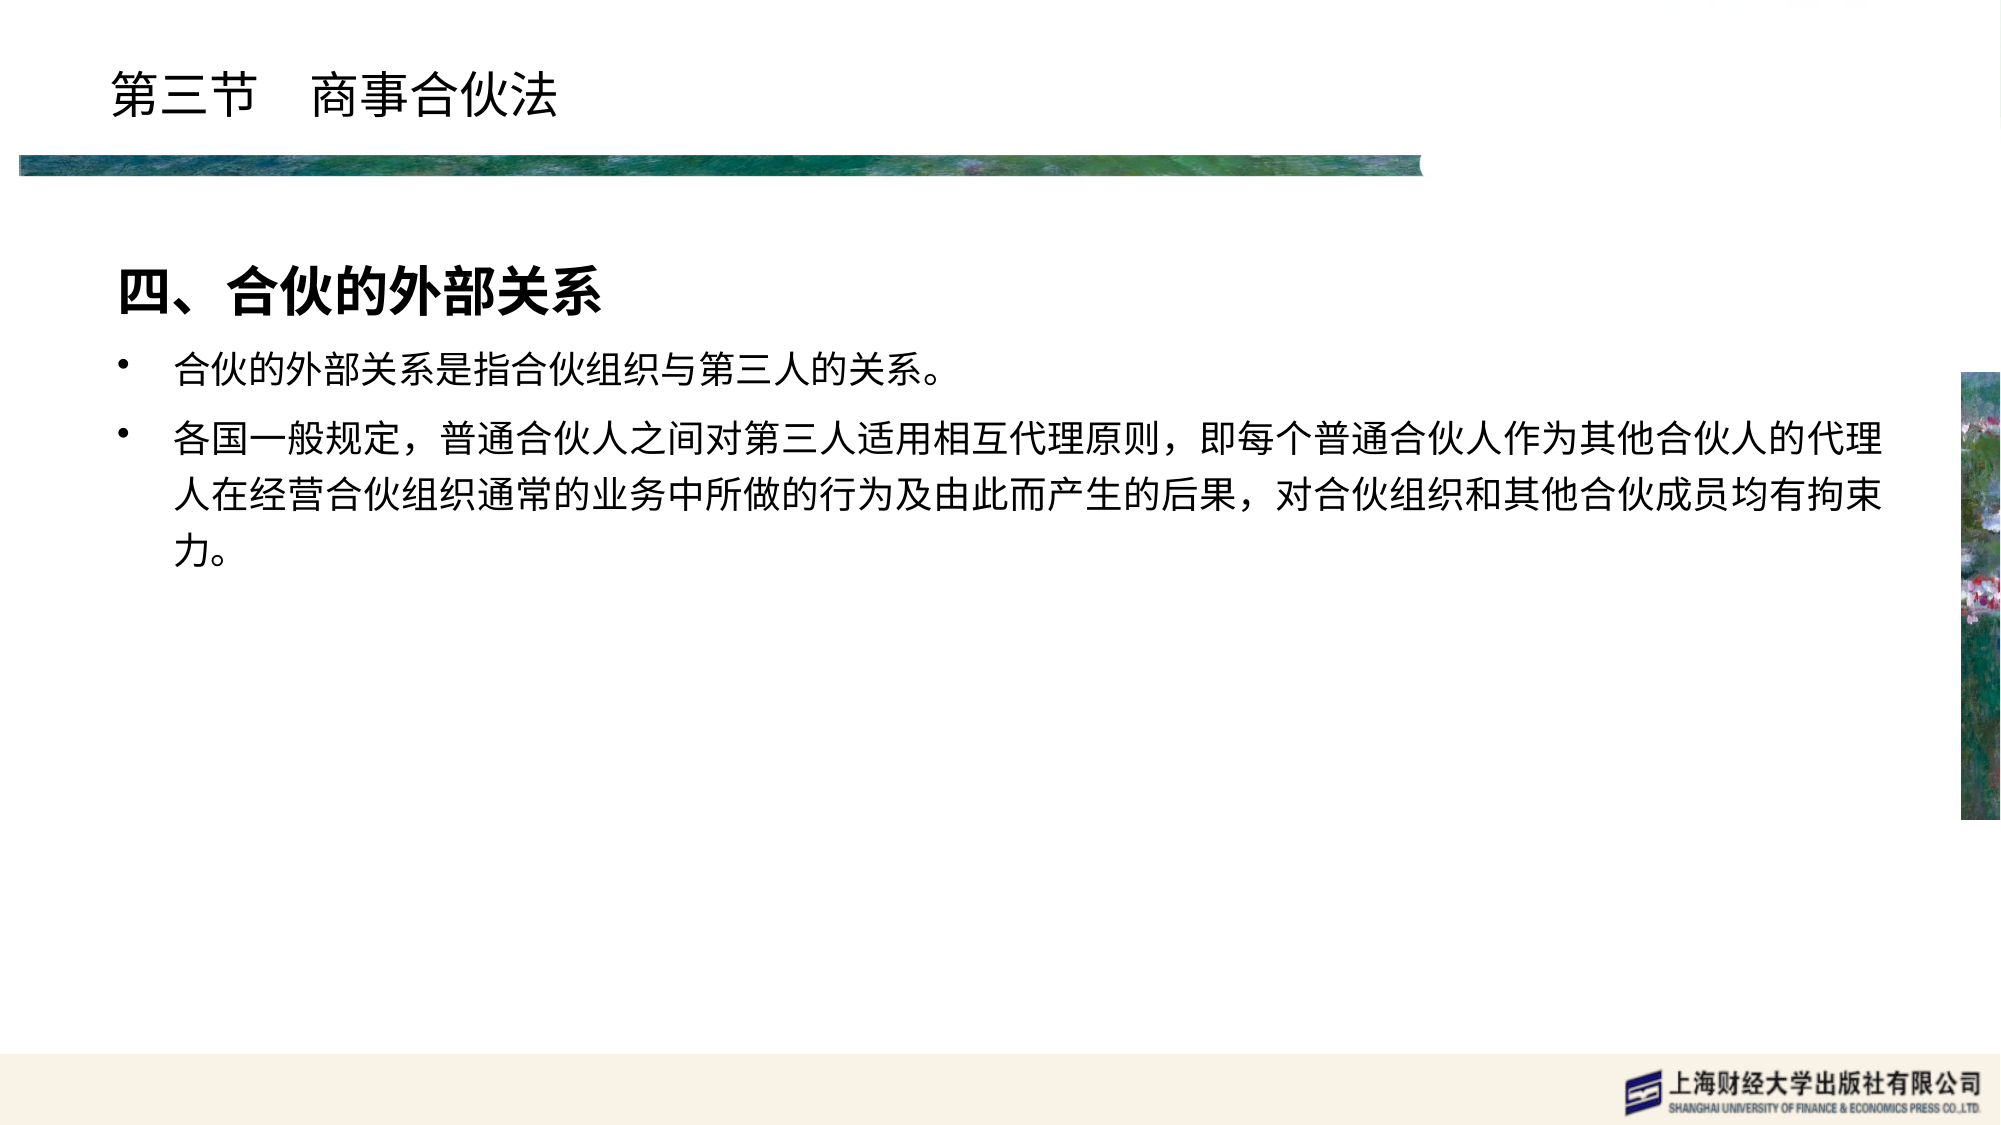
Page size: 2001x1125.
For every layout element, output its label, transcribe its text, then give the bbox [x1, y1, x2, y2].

picture [0, 0, 2001, 1125]
list 四、合伙的外部关系 合伙的外部关系是指合伙组织与第三人的关系。 各国一般规定，普通合伙人之间对第三人适用相互代理原则，即每个普通合伙人作为其他合伙人的代理人在经营合伙组织通常的业务中所做的行为及由此而产生的后果，对合伙组织和其他合伙成员均有拘束力。 [102, 233, 1898, 1032]
title 第三节 商事合伙法 [94, 42, 1451, 146]
